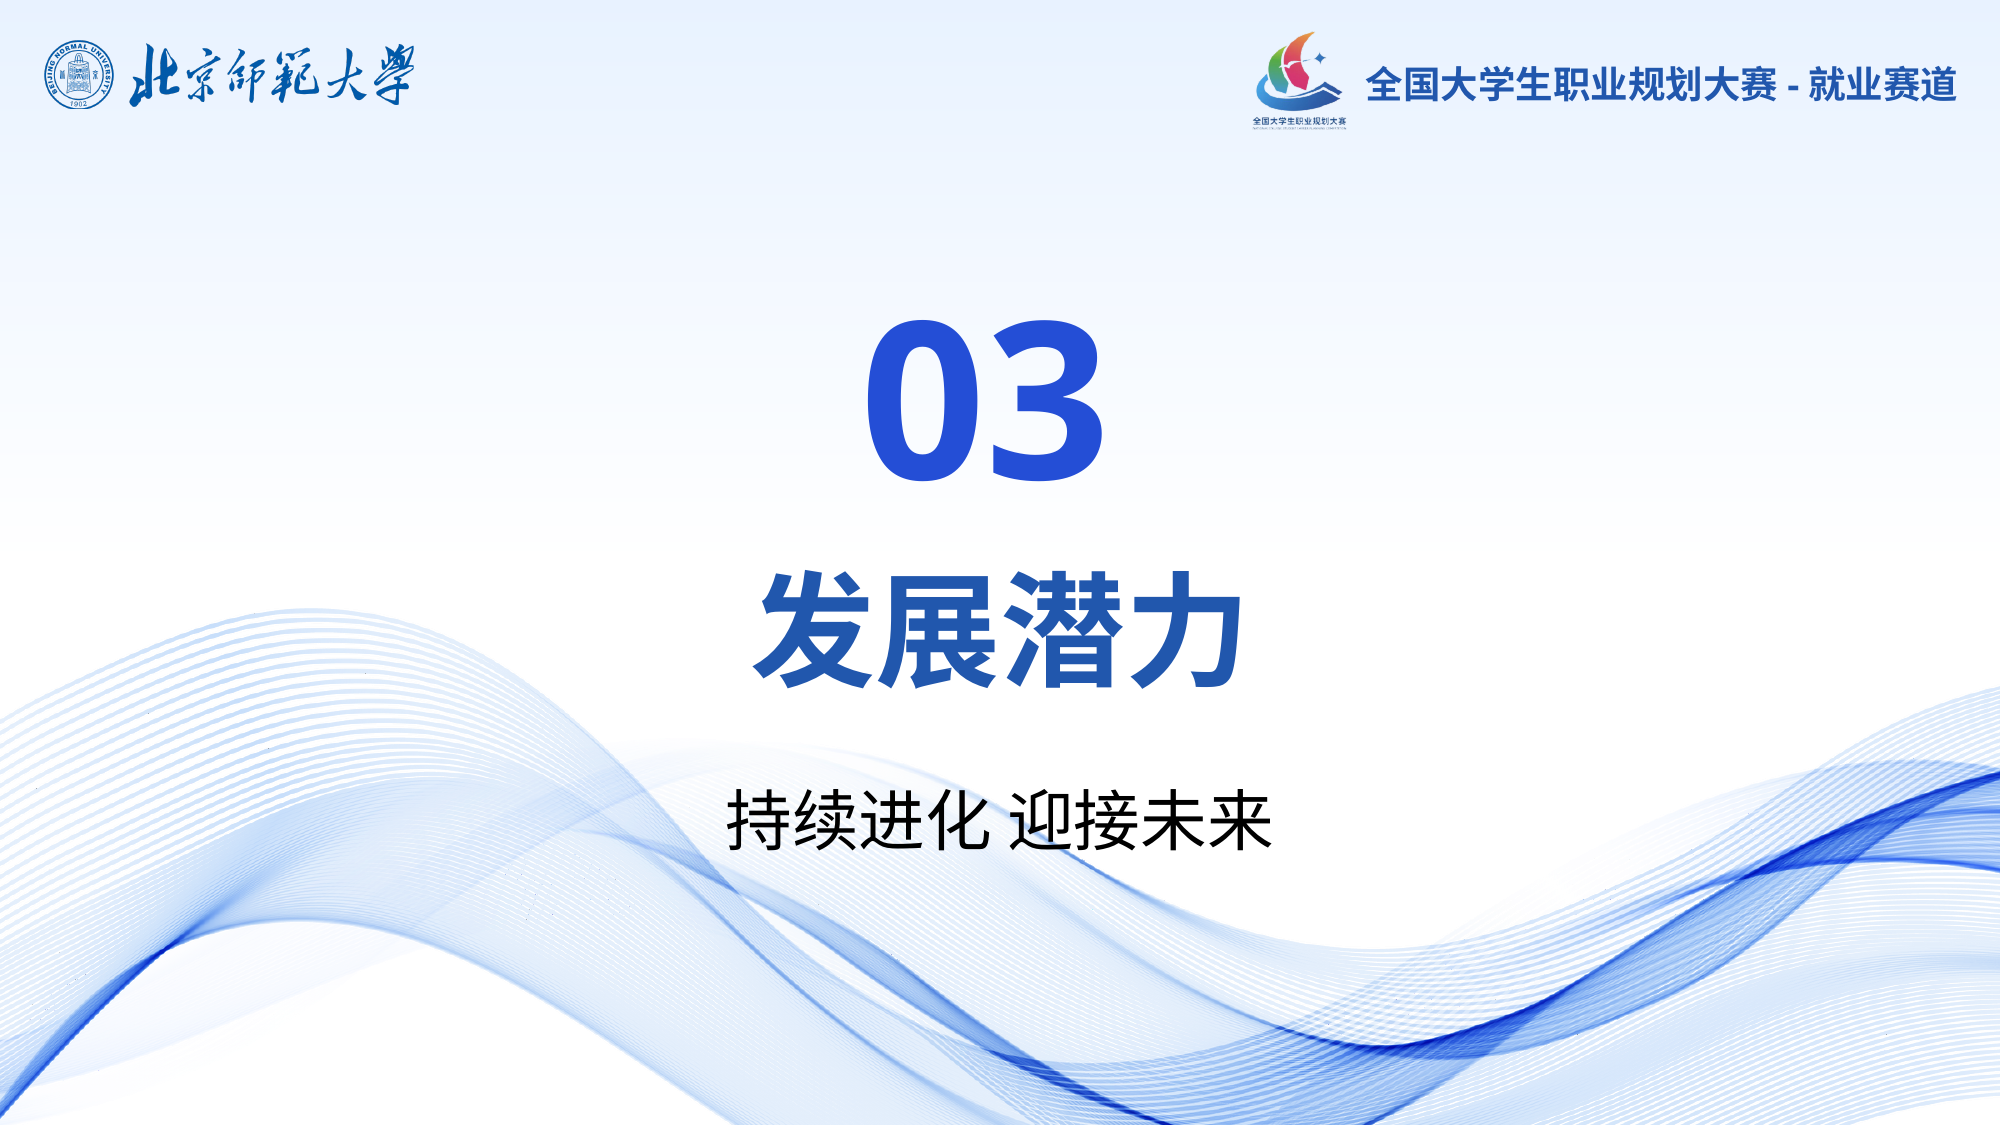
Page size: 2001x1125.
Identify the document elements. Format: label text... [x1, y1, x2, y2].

picture [1207, 26, 1391, 138]
text_box [0, 608, 2000, 1125]
text_box 03 [780, 260, 1190, 524]
text_box 发展潜力 持续进化 迎接未来 [328, 546, 1672, 859]
